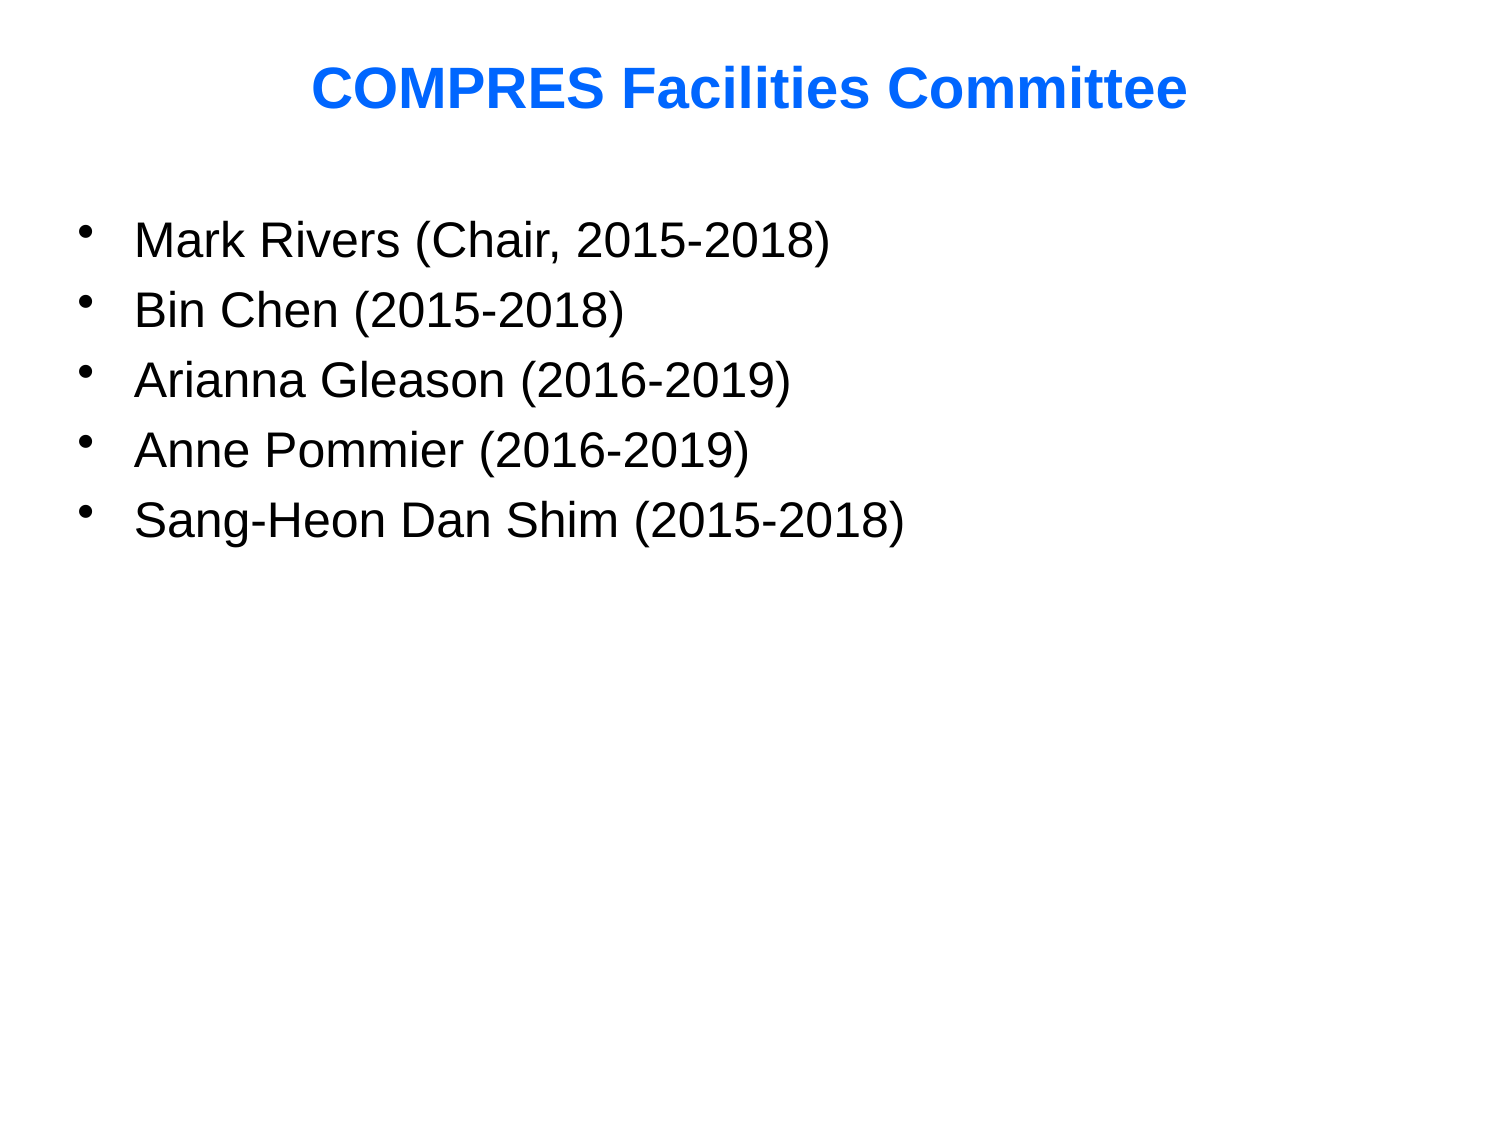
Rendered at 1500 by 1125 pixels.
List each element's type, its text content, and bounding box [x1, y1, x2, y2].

list Mark Rivers (Chair, 2015-2018) Bin Chen (2015-2018) Arianna Gleason (2016-2019) Anne Pommier (2016-2019) Sang-Heon Dan Shim (2015-2018) [62, 199, 1463, 988]
title COMPRES Facilities Committee [74, 49, 1426, 121]
